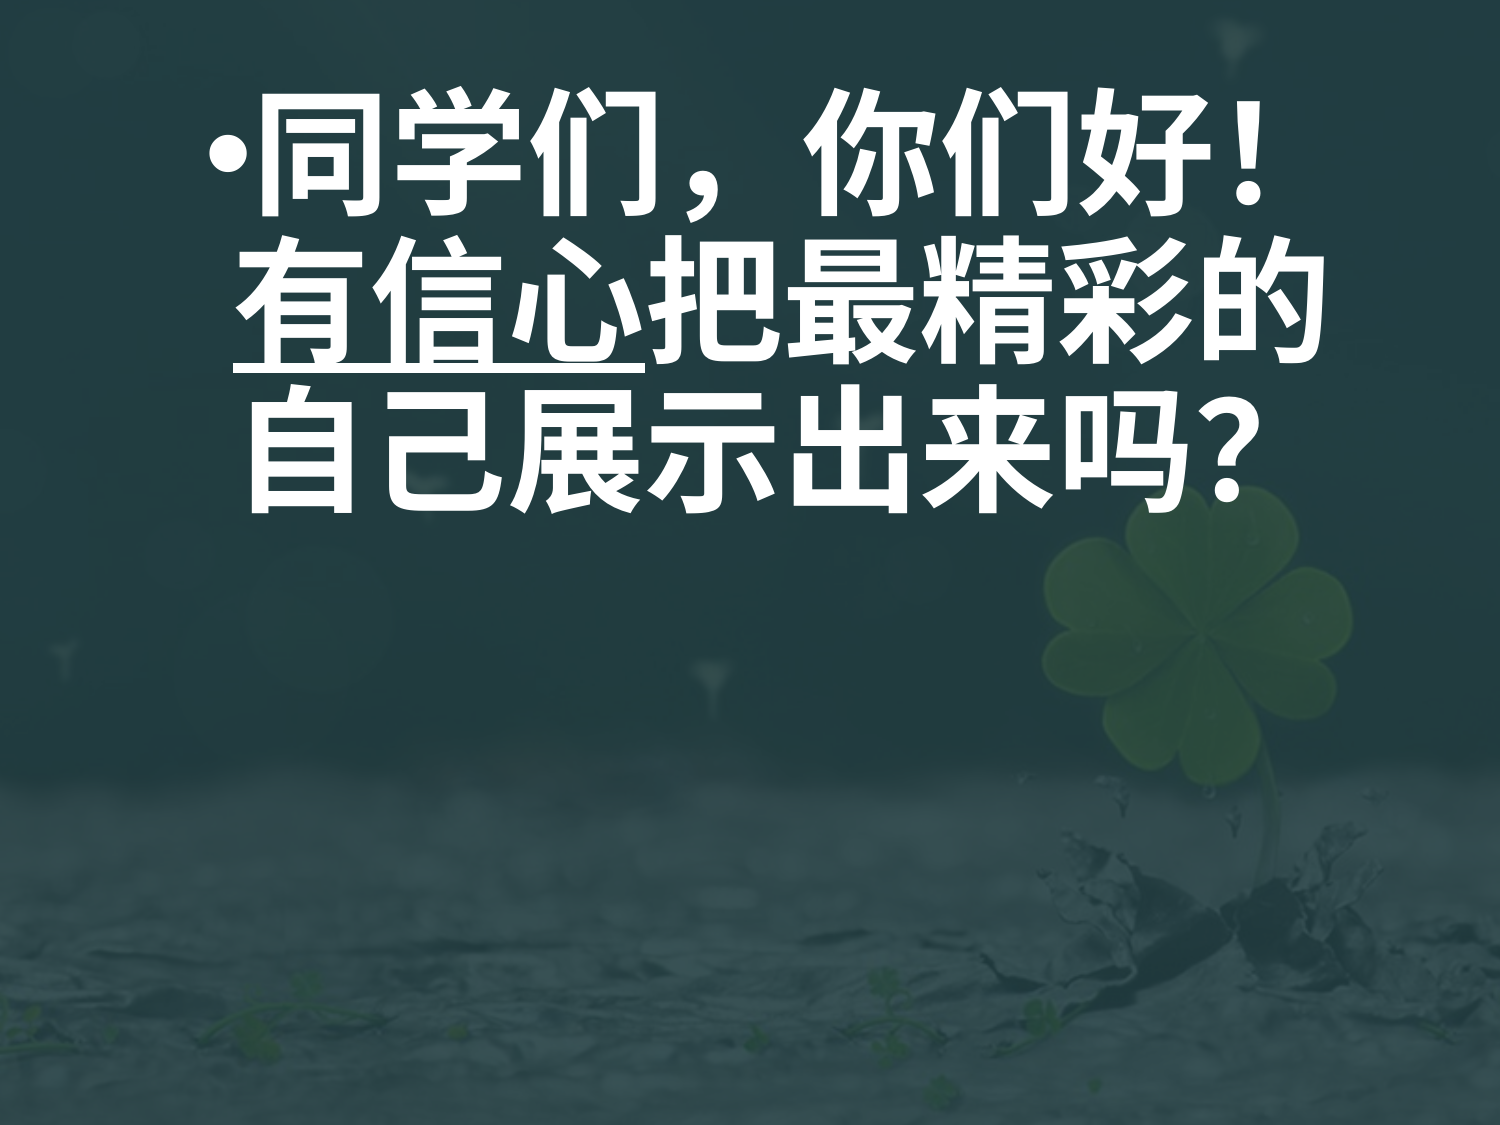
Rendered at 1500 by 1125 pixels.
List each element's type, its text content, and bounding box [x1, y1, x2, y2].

list 同学们，你们好！有信心把最精彩的自己展示出来吗？ [76, 78, 1471, 1125]
